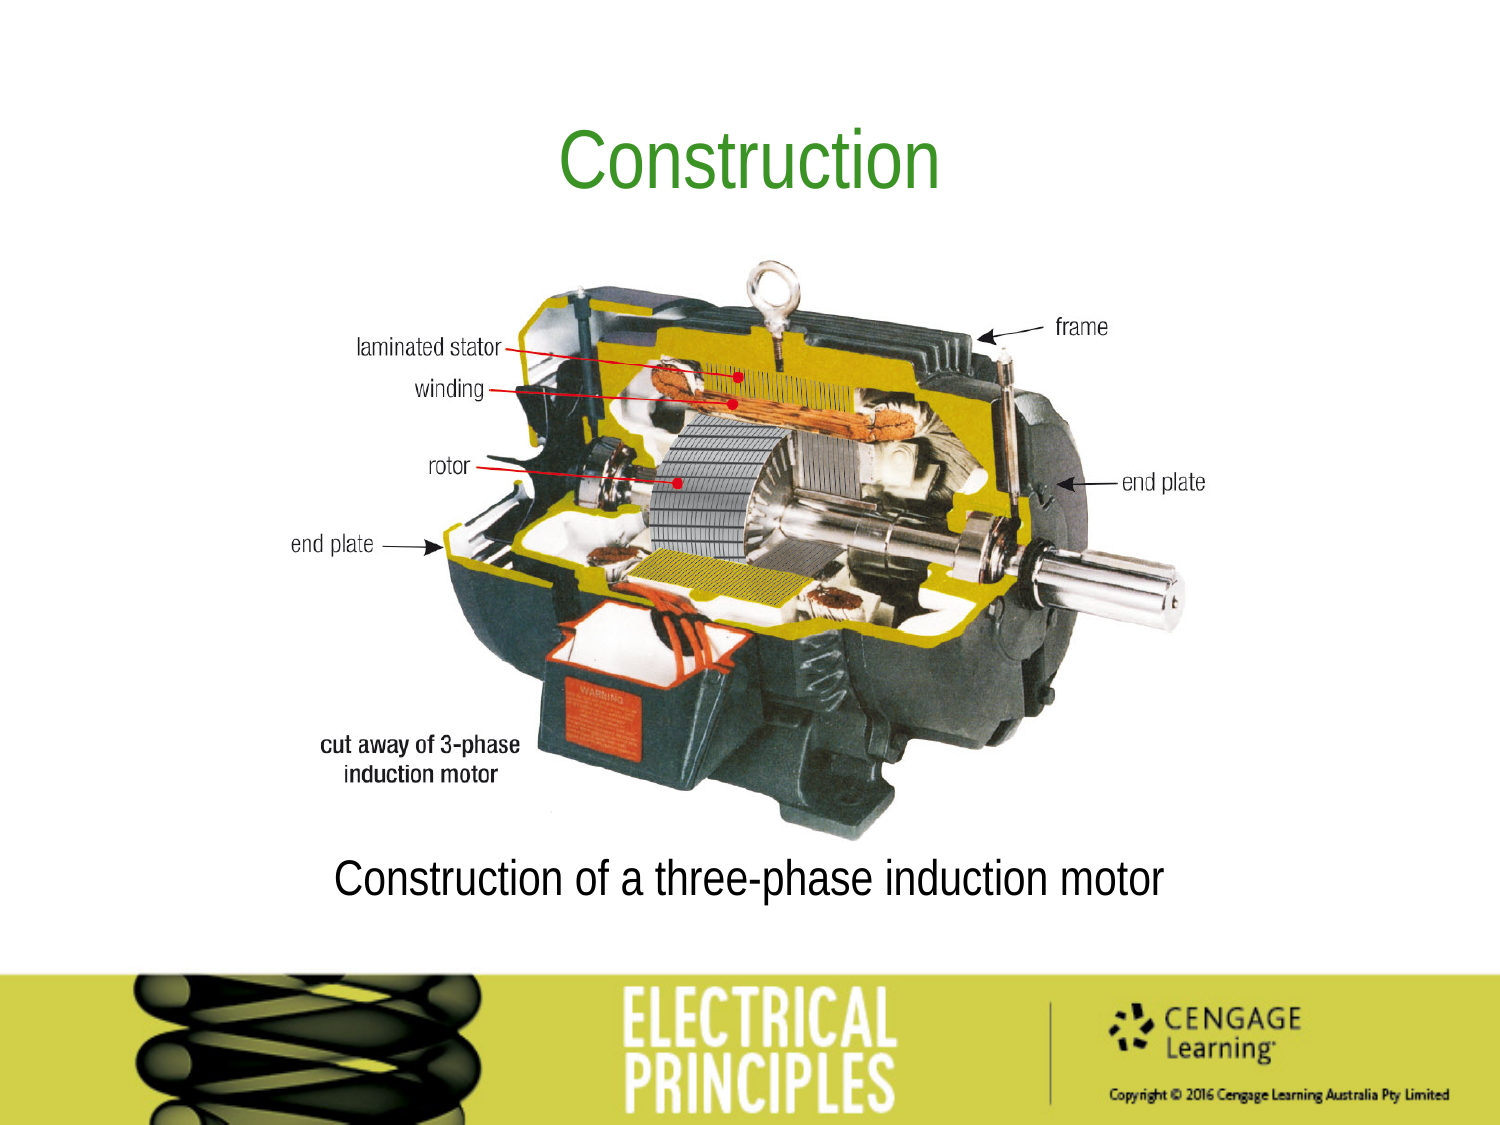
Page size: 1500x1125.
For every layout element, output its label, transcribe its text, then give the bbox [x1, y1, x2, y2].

picture [0, 207, 1500, 1125]
text_box Construction of a three-phase induction motor [100, 838, 1400, 934]
title Construction [0, 0, 1500, 207]
